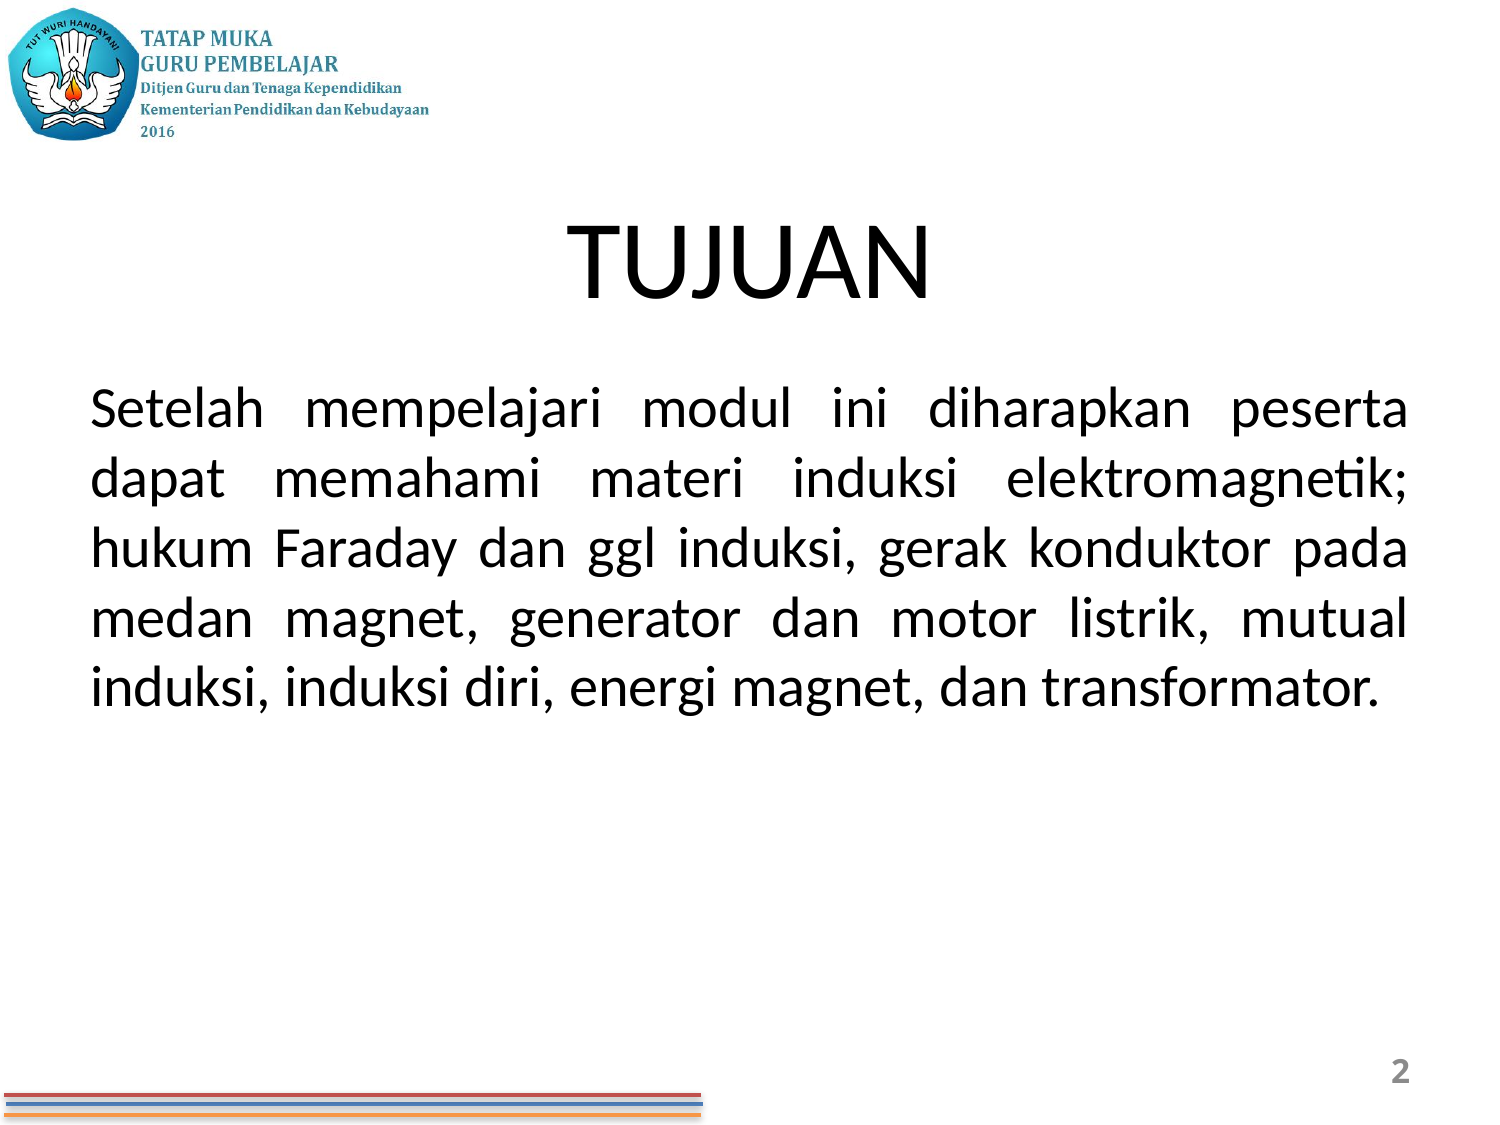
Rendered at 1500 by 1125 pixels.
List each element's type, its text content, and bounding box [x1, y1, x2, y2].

title TUJUAN [75, 159, 1425, 348]
picture [5, 0, 441, 149]
list Setelah mempelajari modul ini diharapkan peserta dapat memahami materi induksi elektromagnetik; hukum Faraday dan ggl induksi, gerak konduktor pada medan magnet, generator dan motor listrik, mutual induksi, induksi diri, energi magnet, dan transformator. [75, 361, 1425, 1005]
slide_number 2 [1074, 1042, 1425, 1103]
